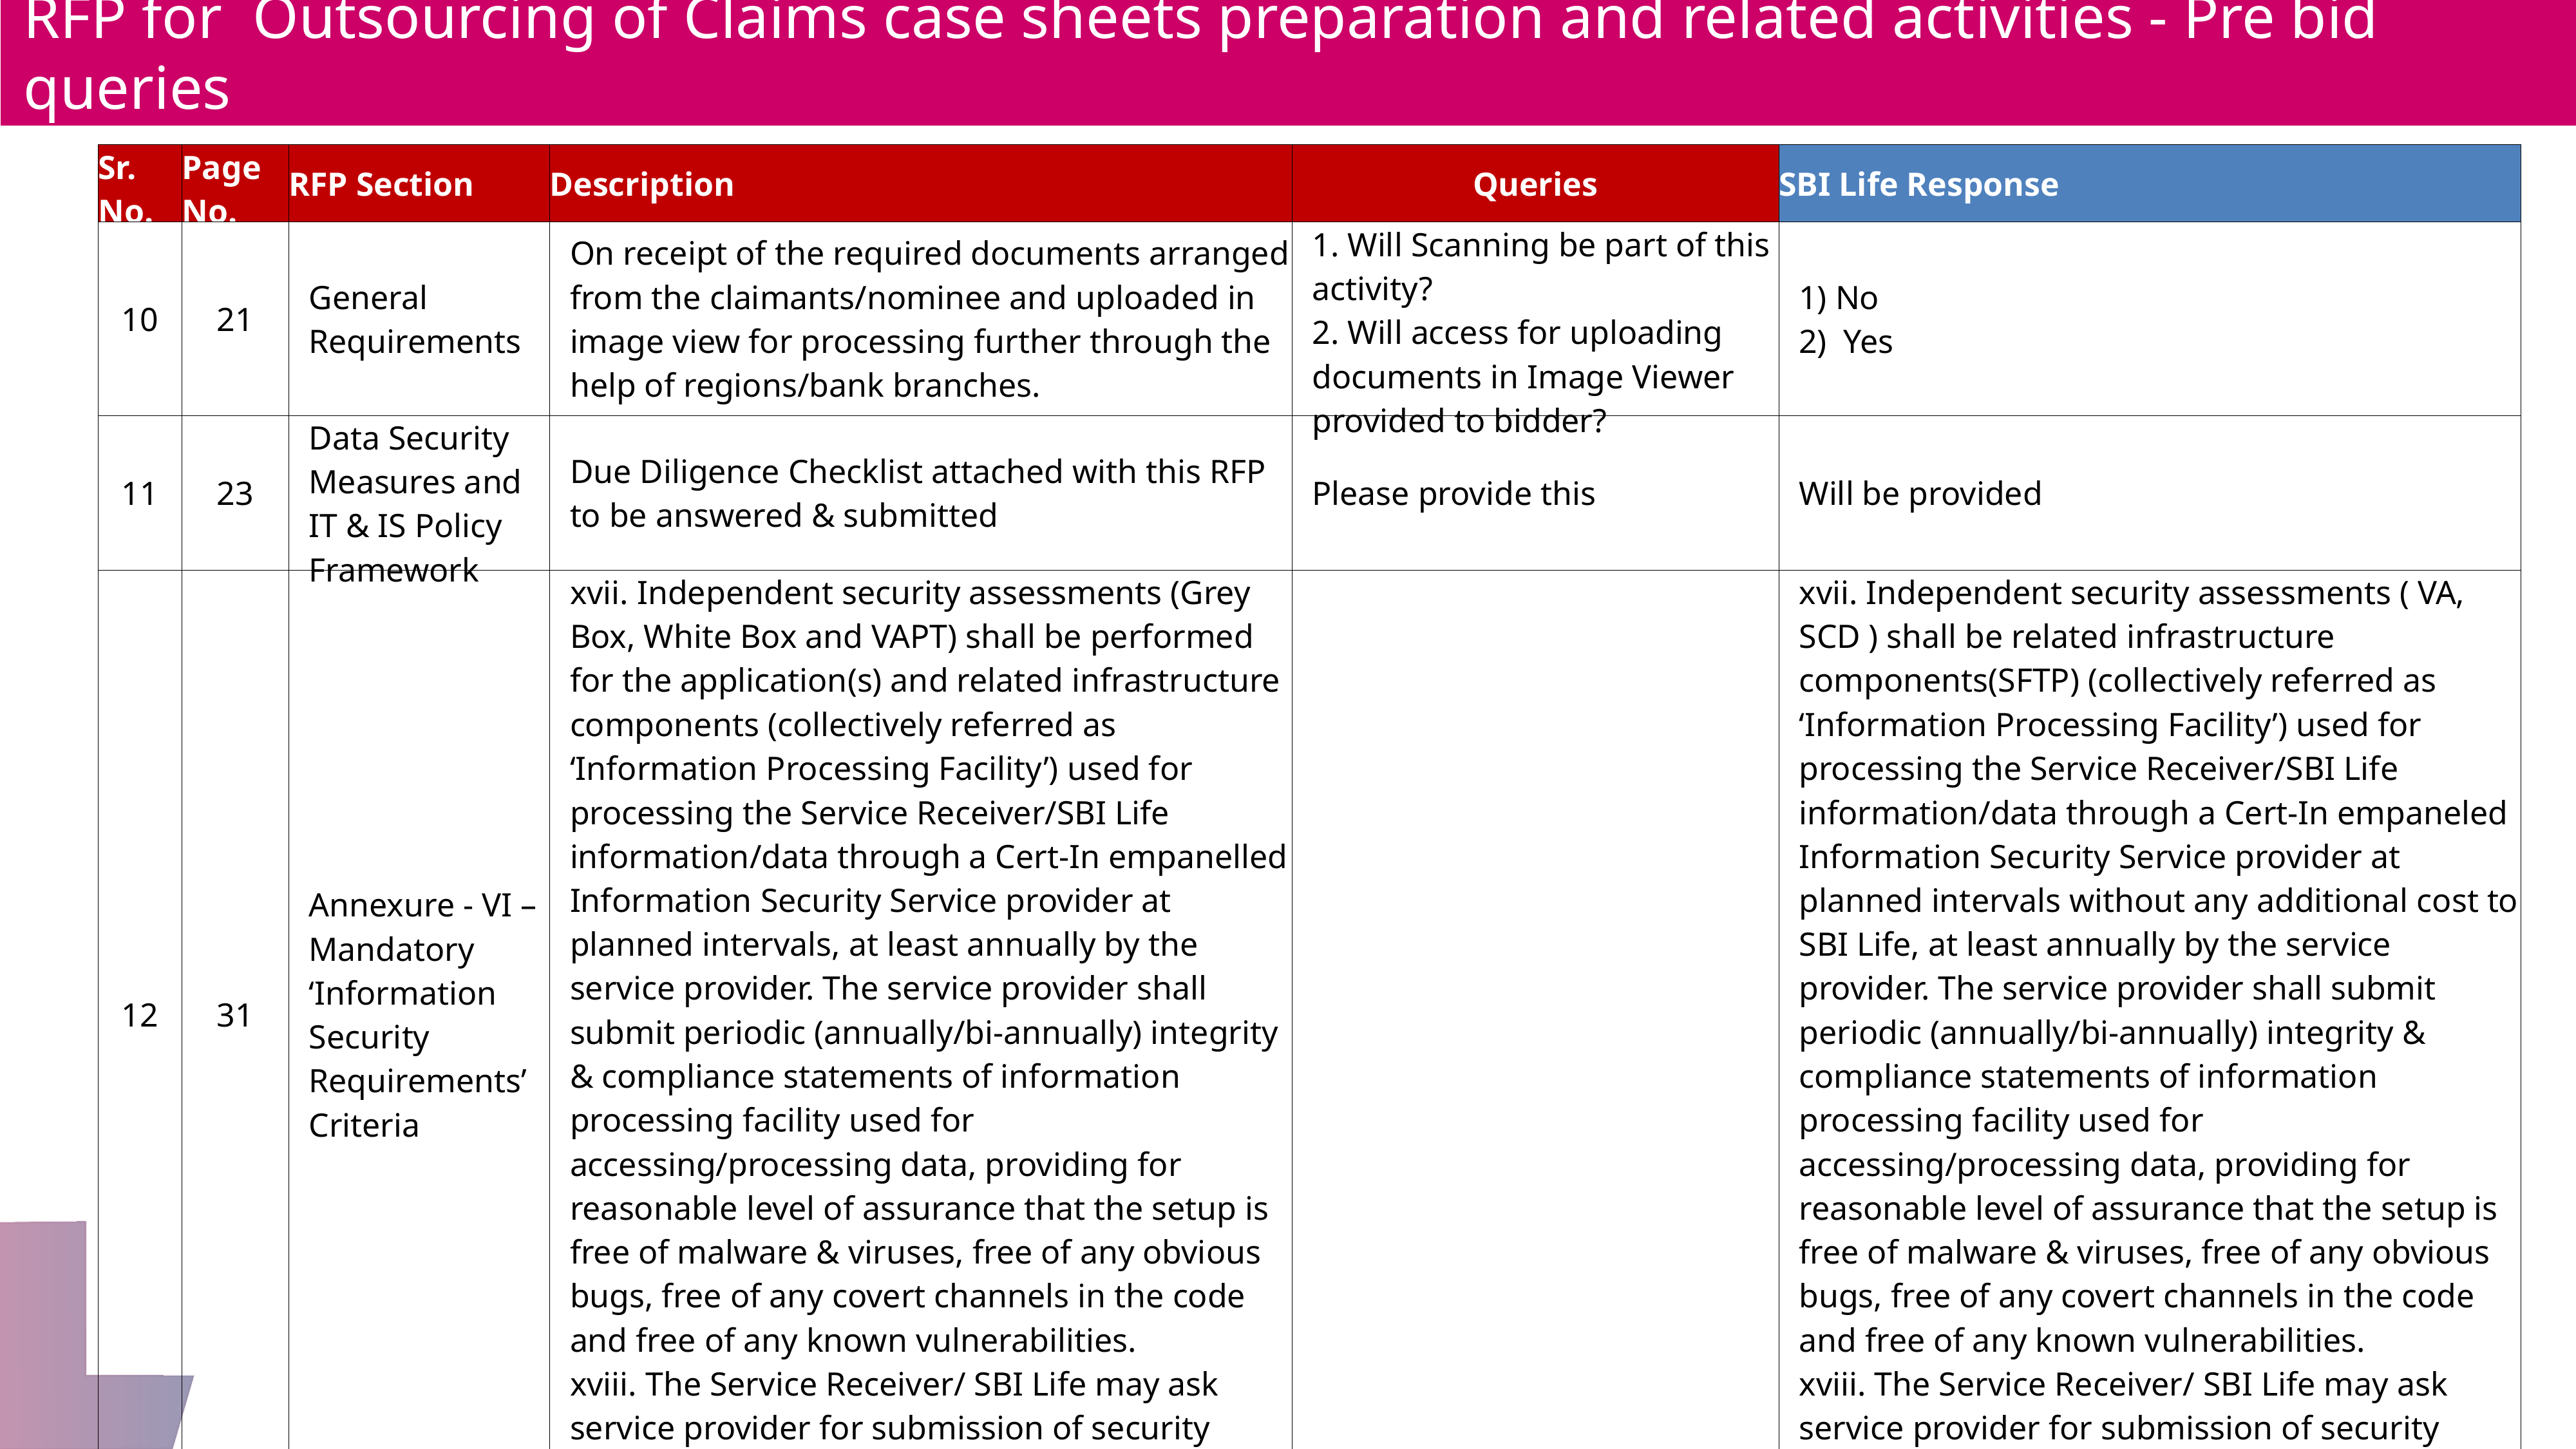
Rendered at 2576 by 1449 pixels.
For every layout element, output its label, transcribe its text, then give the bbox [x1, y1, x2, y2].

table_header Sr. No. [99, 145, 182, 222]
table_cell 23 [182, 416, 289, 570]
table_cell Please provide this [1293, 416, 1779, 570]
table_cell Annexure - VI – Mandatory ‘Information Security Requirements’ Criteria [289, 571, 549, 1449]
table_cell On receipt of the required documents arranged from the claimants/nominee and uploaded in image view for processing further through the help of regions/bank branches. [550, 222, 1292, 415]
table_cell 11 [99, 416, 182, 570]
table_cell 10 [99, 222, 182, 415]
text_box RFP for Outsourcing of Claims case sheets preparation and related activities - Pre bid queries [1, 0, 2576, 126]
table_cell 1. Will Scanning be part of this activity? 2. Will access for uploading documents in Image Viewer provided to bidder? [1293, 222, 1779, 415]
table_cell [1293, 571, 1779, 1449]
table_cell 1) No 2) Yes [1779, 222, 2521, 415]
table_cell 21 [182, 222, 289, 415]
table_header Description [550, 145, 1292, 222]
table_cell Will be provided [1779, 416, 2521, 570]
table_cell 12 [99, 571, 182, 1449]
table_cell General Requirements [289, 222, 549, 415]
table_header Queries [1293, 145, 1779, 222]
table_cell Data Security Measures and IT & IS Policy Framework [289, 416, 549, 570]
table_header SBI Life Response [1779, 145, 2521, 222]
table_header RFP Section [289, 145, 549, 222]
table_cell xvii. Independent security assessments ( VA, SCD ) shall be related infrastructure components(SFTP) (collectively referred as ‘Information Processing Facility’) used for processing the Service Receiver/SBI Life information/data through a Cert-In empaneled Information Security Service provider at planned intervals without any additional cost to SBI Life, at least annually by the service provider. The service provider shall submit periodic (annually/bi-annually) integrity & compliance statements of information processing facility used for accessing/processing data, providing for reasonable level of assurance that the setup is free of malware & viruses, free of any obvious bugs, free of any covert channels in the code and free of any known vulnerabilities. xviii. The Service Receiver/ SBI Life may ask service provider for submission of security review reports (VA,SCD) on a half yearly basis or from time to time. [1779, 571, 2521, 1449]
table_cell 31 [182, 571, 289, 1449]
table_header Page No. [182, 145, 289, 222]
table_cell Due Diligence Checklist attached with this RFP to be answered & submitted [550, 416, 1292, 570]
table_cell xvii. Independent security assessments (Grey Box, White Box and VAPT) shall be performed for the application(s) and related infrastructure components (collectively referred as ‘Information Processing Facility’) used for processing the Service Receiver/SBI Life information/data through a Cert-In empanelled Information Security Service provider at planned intervals, at least annually by the service provider. The service provider shall submit periodic (annually/bi-annually) integrity & compliance statements of information processing facility used for accessing/processing data, providing for reasonable level of assurance that the setup is free of malware & viruses, free of any obvious bugs, free of any covert channels in the code and free of any known vulnerabilities. xviii. The Service Receiver/ SBI Life may ask service provider for submission of security review reports (VA, PT, Application Security, Configuration Review, Network Security Review etc.) on a half yearly basis or from time to time. [550, 571, 1292, 1449]
